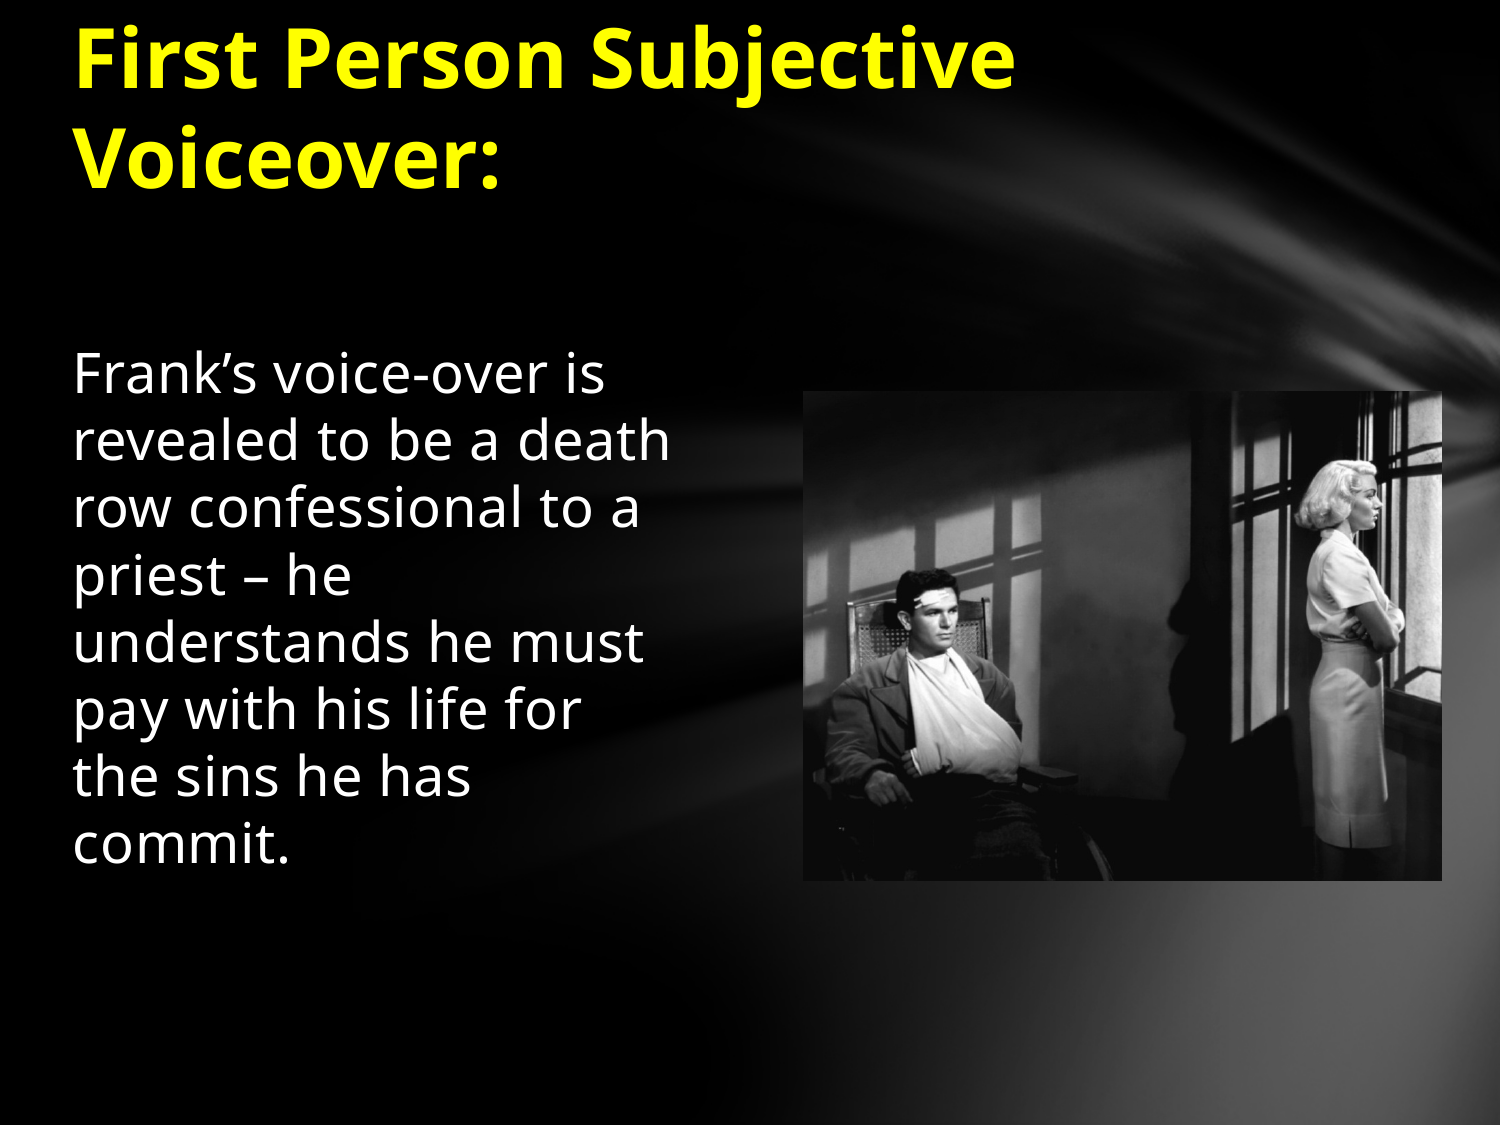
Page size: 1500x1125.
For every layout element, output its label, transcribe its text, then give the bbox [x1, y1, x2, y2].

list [803, 391, 1442, 882]
list Frank’s voice-over is revealed to be a death row confessional to a priest – he understands he must pay with his life for the sins he has commit. [57, 329, 696, 943]
title First Person Subjective Voiceover: [57, 37, 1318, 213]
